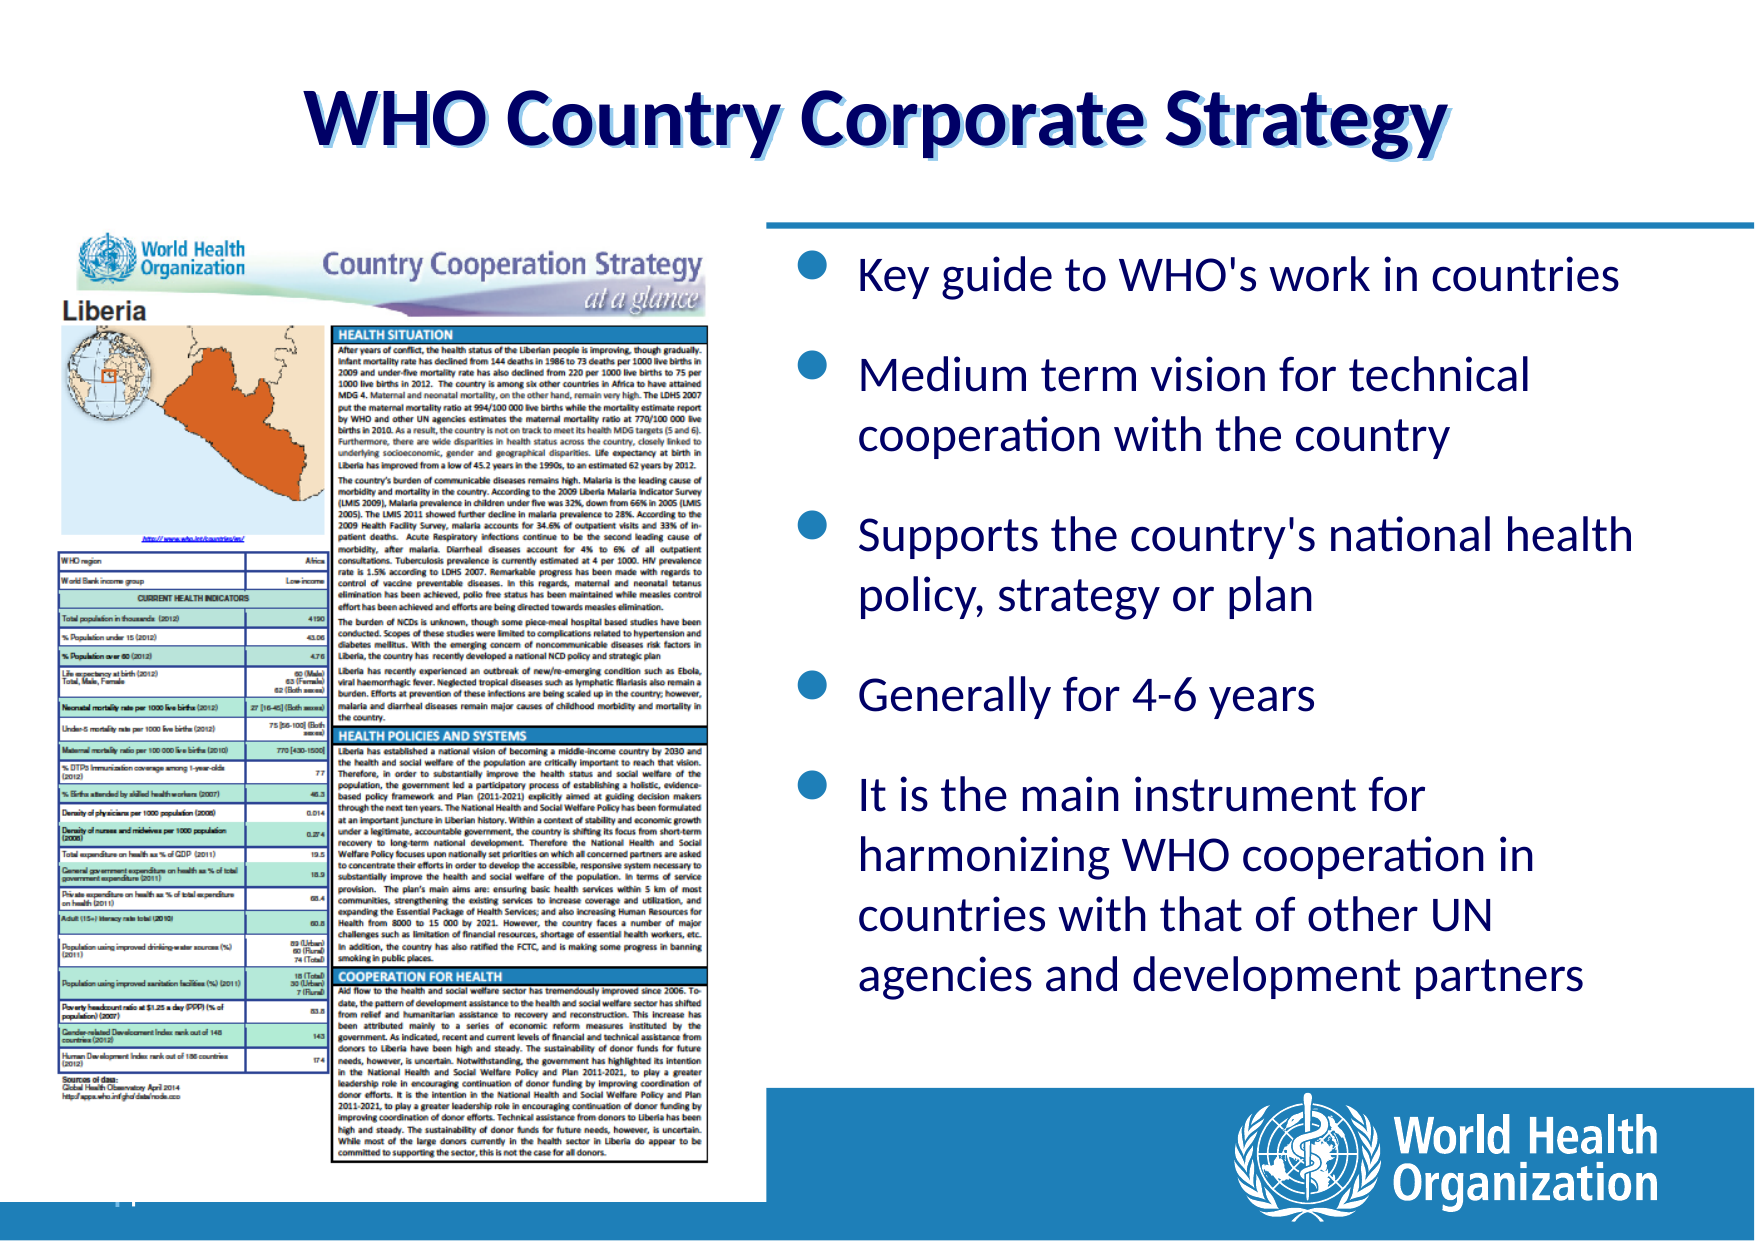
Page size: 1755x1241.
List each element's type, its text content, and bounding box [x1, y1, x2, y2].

list Key guide to WHO's work in countries Medium term vision for technical cooperation with the country Supports the country's national health policy, strategy or plan Generally for 4-6 years It is the main instrument for harmonizing WHO cooperation in countries with that of other UN agencies and development partners [793, 241, 1676, 1076]
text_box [0, 209, 767, 1203]
title WHO Country Corporate Strategy [0, 0, 1755, 224]
